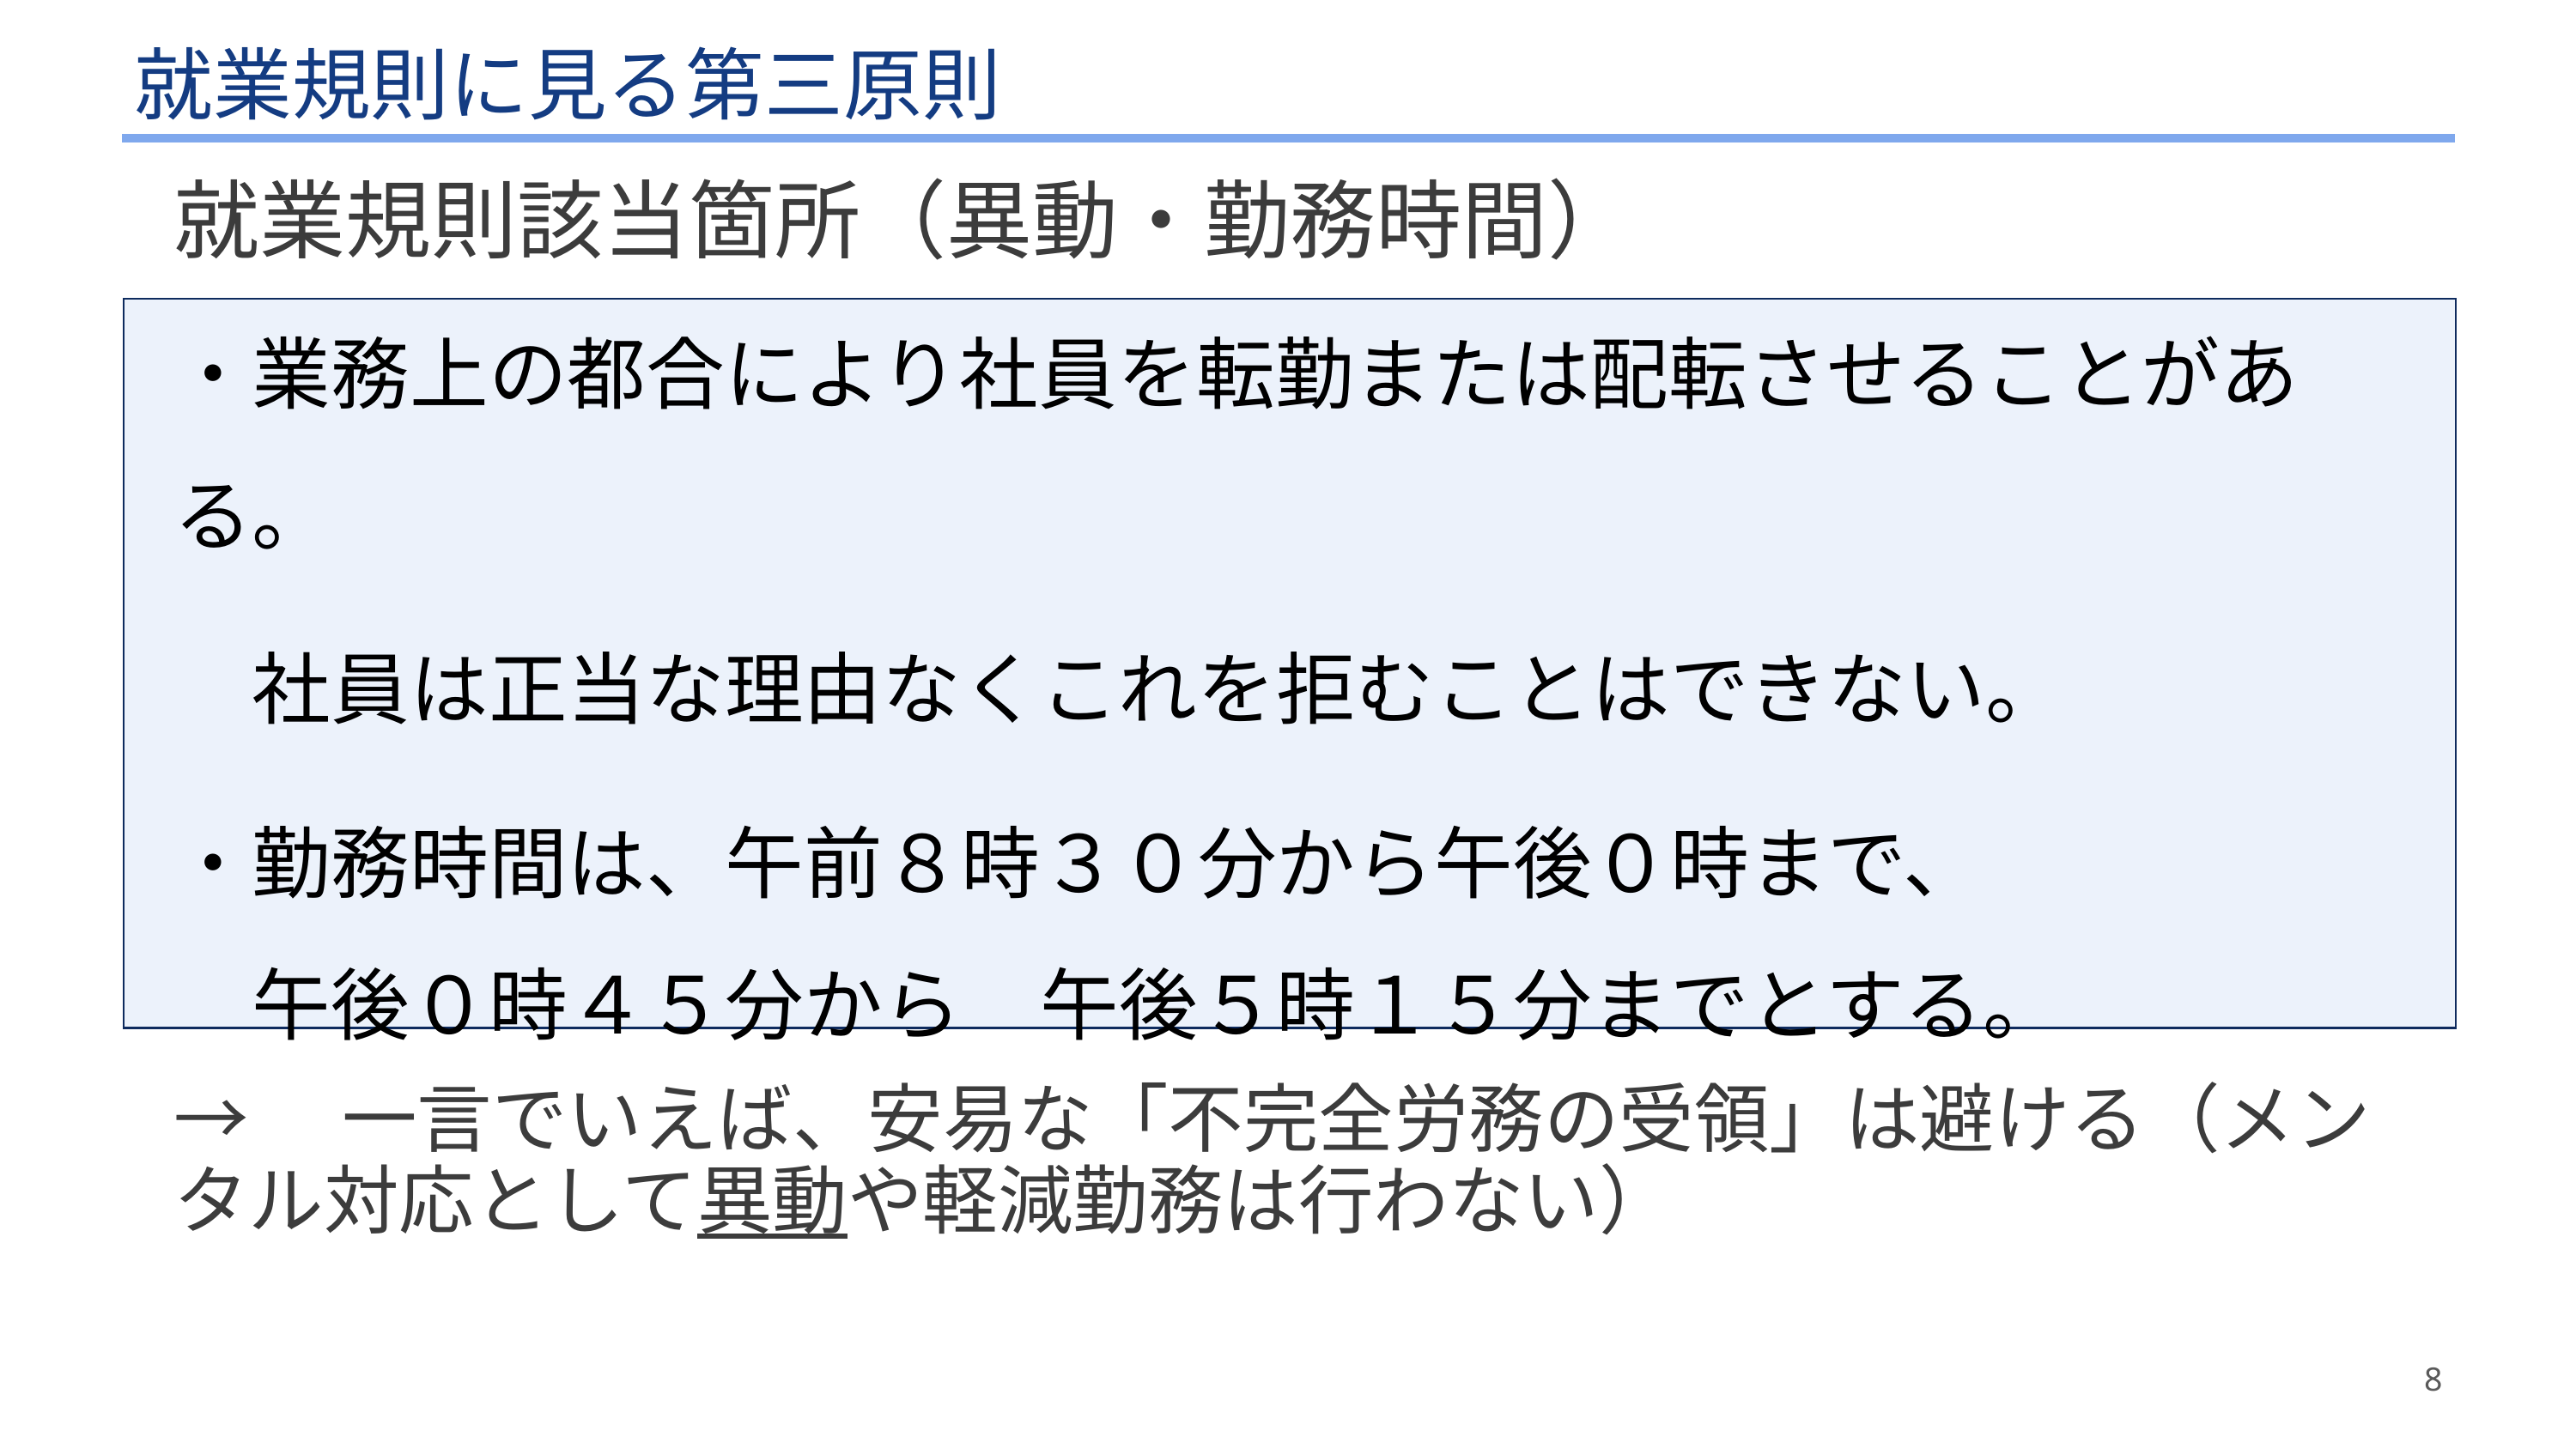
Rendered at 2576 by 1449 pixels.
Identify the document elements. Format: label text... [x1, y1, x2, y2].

list 就業規則該当箇所（異動・勤務時間） → 一言でいえば、安易な「不完全労務の受領」は避ける（メンタル対応として異動や軽減勤務は行わない） [123, 1028, 2456, 1317]
title 就業規則に見る第三原則 [121, 39, 2454, 139]
slide_number 8 [2337, 1342, 2456, 1420]
text_box ・業務上の都合により社員を転勤または配転させることがある。 社員は正当な理由なくこれを拒むことはできない。 ・勤務時間は、午前８時３０分から午後０時まで、 午後０時４５分から 午後５時１５分までとする。 [123, 298, 2456, 1028]
list 就業規則該当箇所（異動・勤務時間） → 一言でいえば、安易な「不完全労務の受領」は避ける（メンタル対応として異動や軽減勤務は行わない） [123, 171, 2456, 298]
